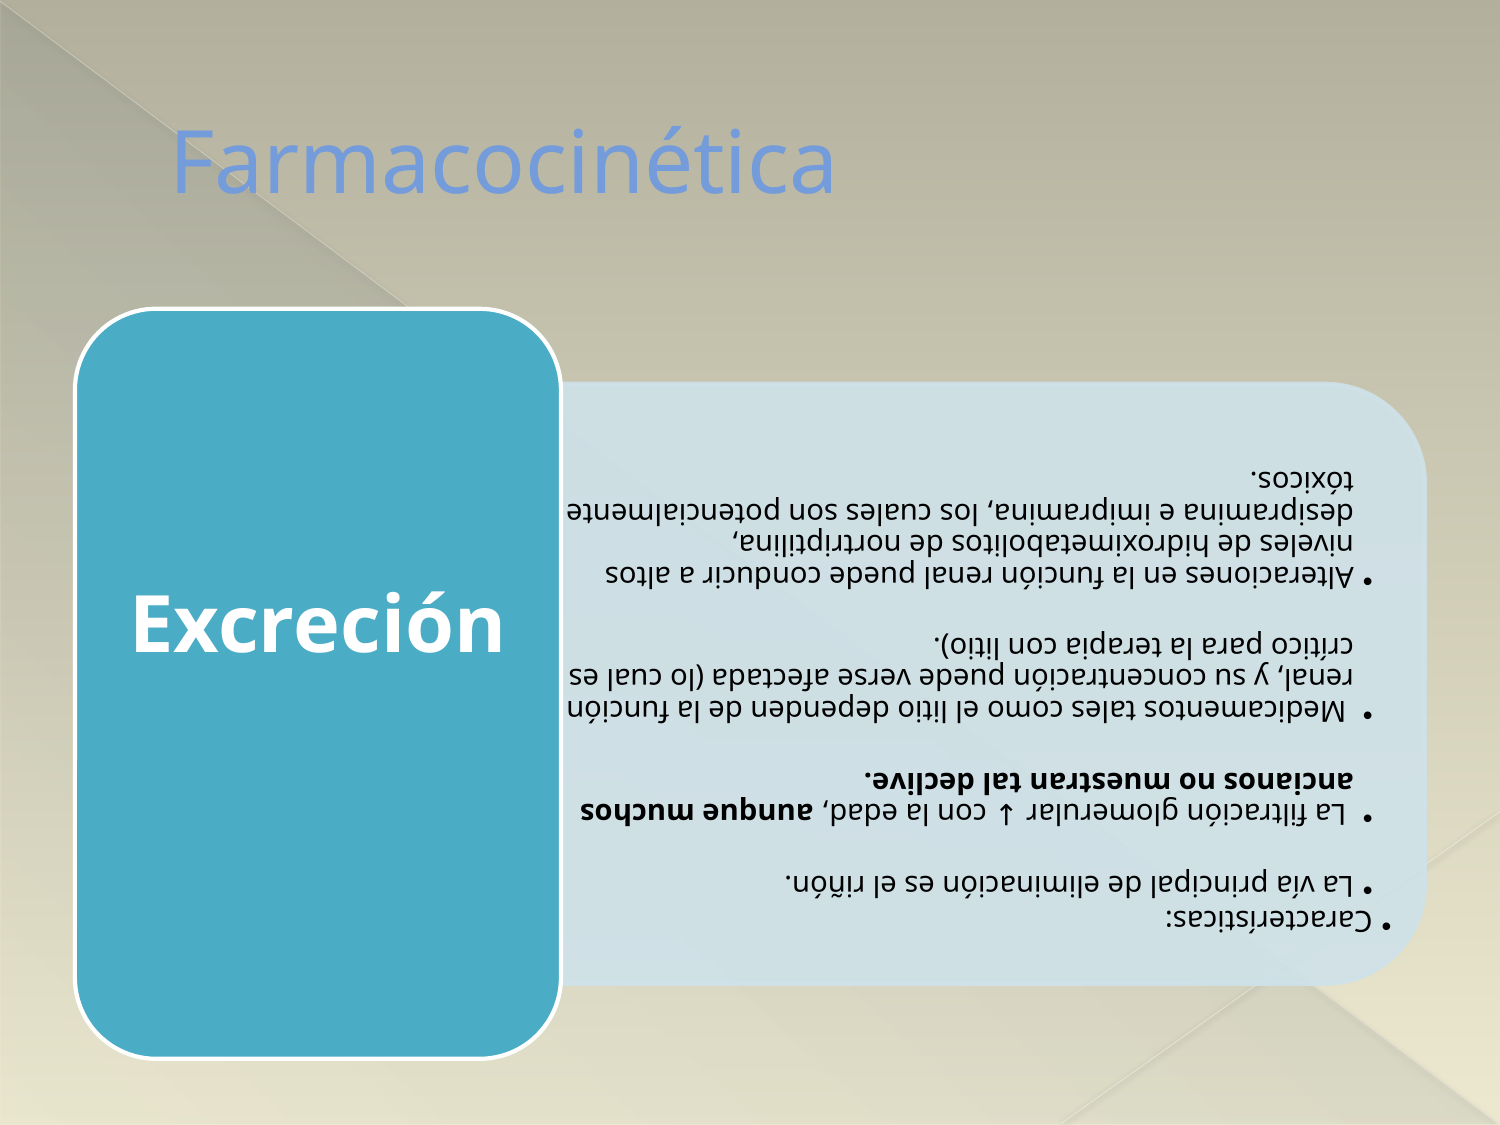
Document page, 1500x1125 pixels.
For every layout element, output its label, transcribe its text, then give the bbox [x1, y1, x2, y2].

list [74, 308, 1426, 1060]
text_box Farmacocinética [74, 43, 1425, 274]
